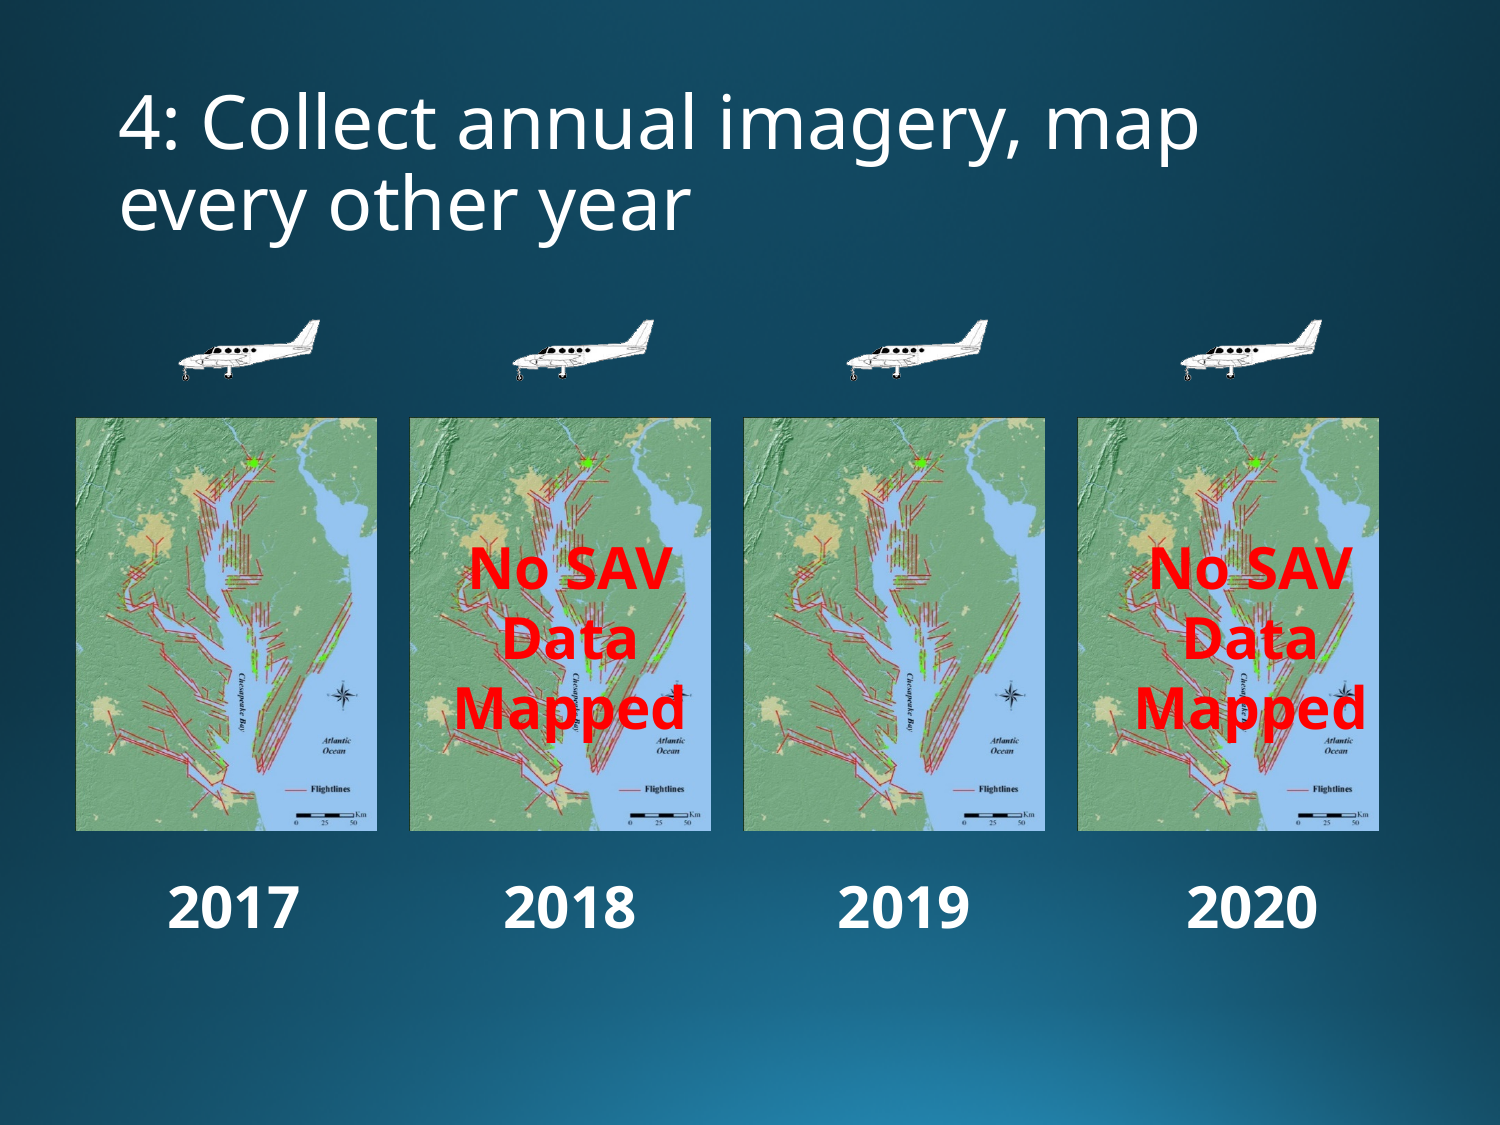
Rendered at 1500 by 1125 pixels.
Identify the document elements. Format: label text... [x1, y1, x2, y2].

picture [0, 0, 1500, 1125]
text_box 2017 [152, 862, 316, 948]
text_box No SAV Data Mapped [1379, 524, 1383, 749]
text_box 2020 [1171, 862, 1334, 948]
text_box 2019 [822, 862, 986, 948]
title 4: Collect annual imagery, map every other year [103, 56, 1397, 275]
text_box 2018 [488, 862, 652, 948]
